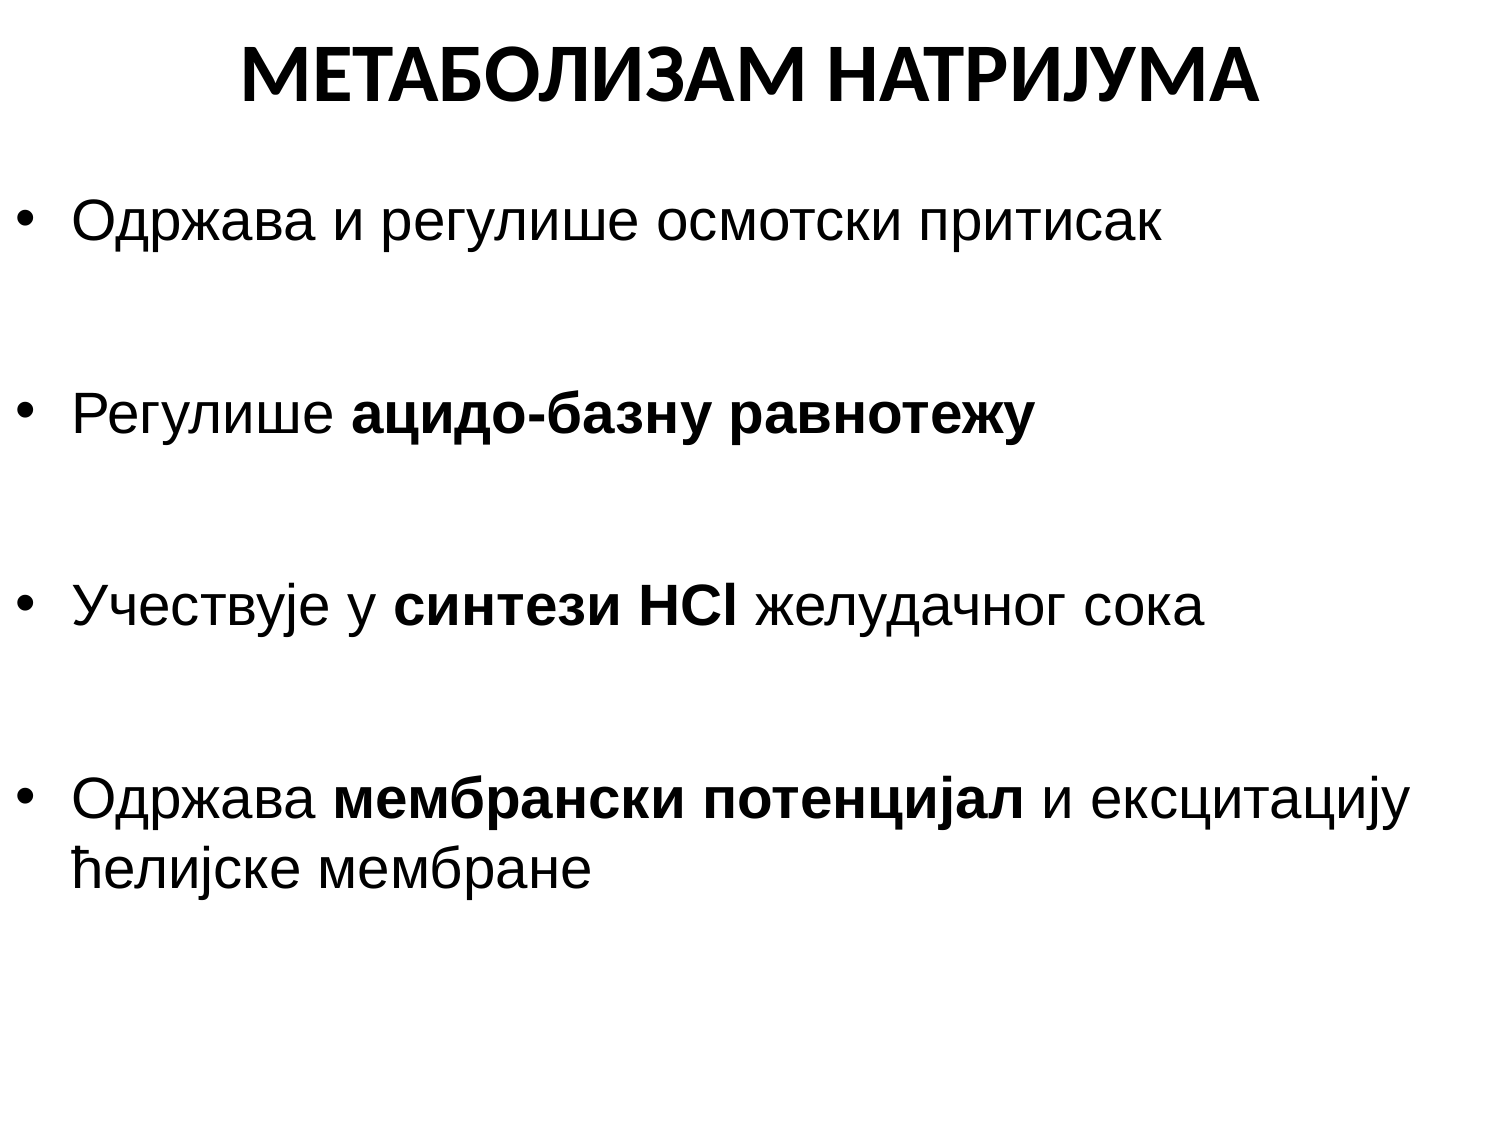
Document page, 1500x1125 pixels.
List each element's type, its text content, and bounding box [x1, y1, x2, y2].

text_box МЕТАБОЛИЗАМ НАТРИЈУМА [112, 0, 1388, 125]
list Одржава и регулише осмотски притисак Регулише ацидо-базну равнотежу Учествује у синтези HCl желудачног сока Одржава мембрански потенцијал и ексцитацију ћелијске мембране [0, 174, 1500, 1125]
